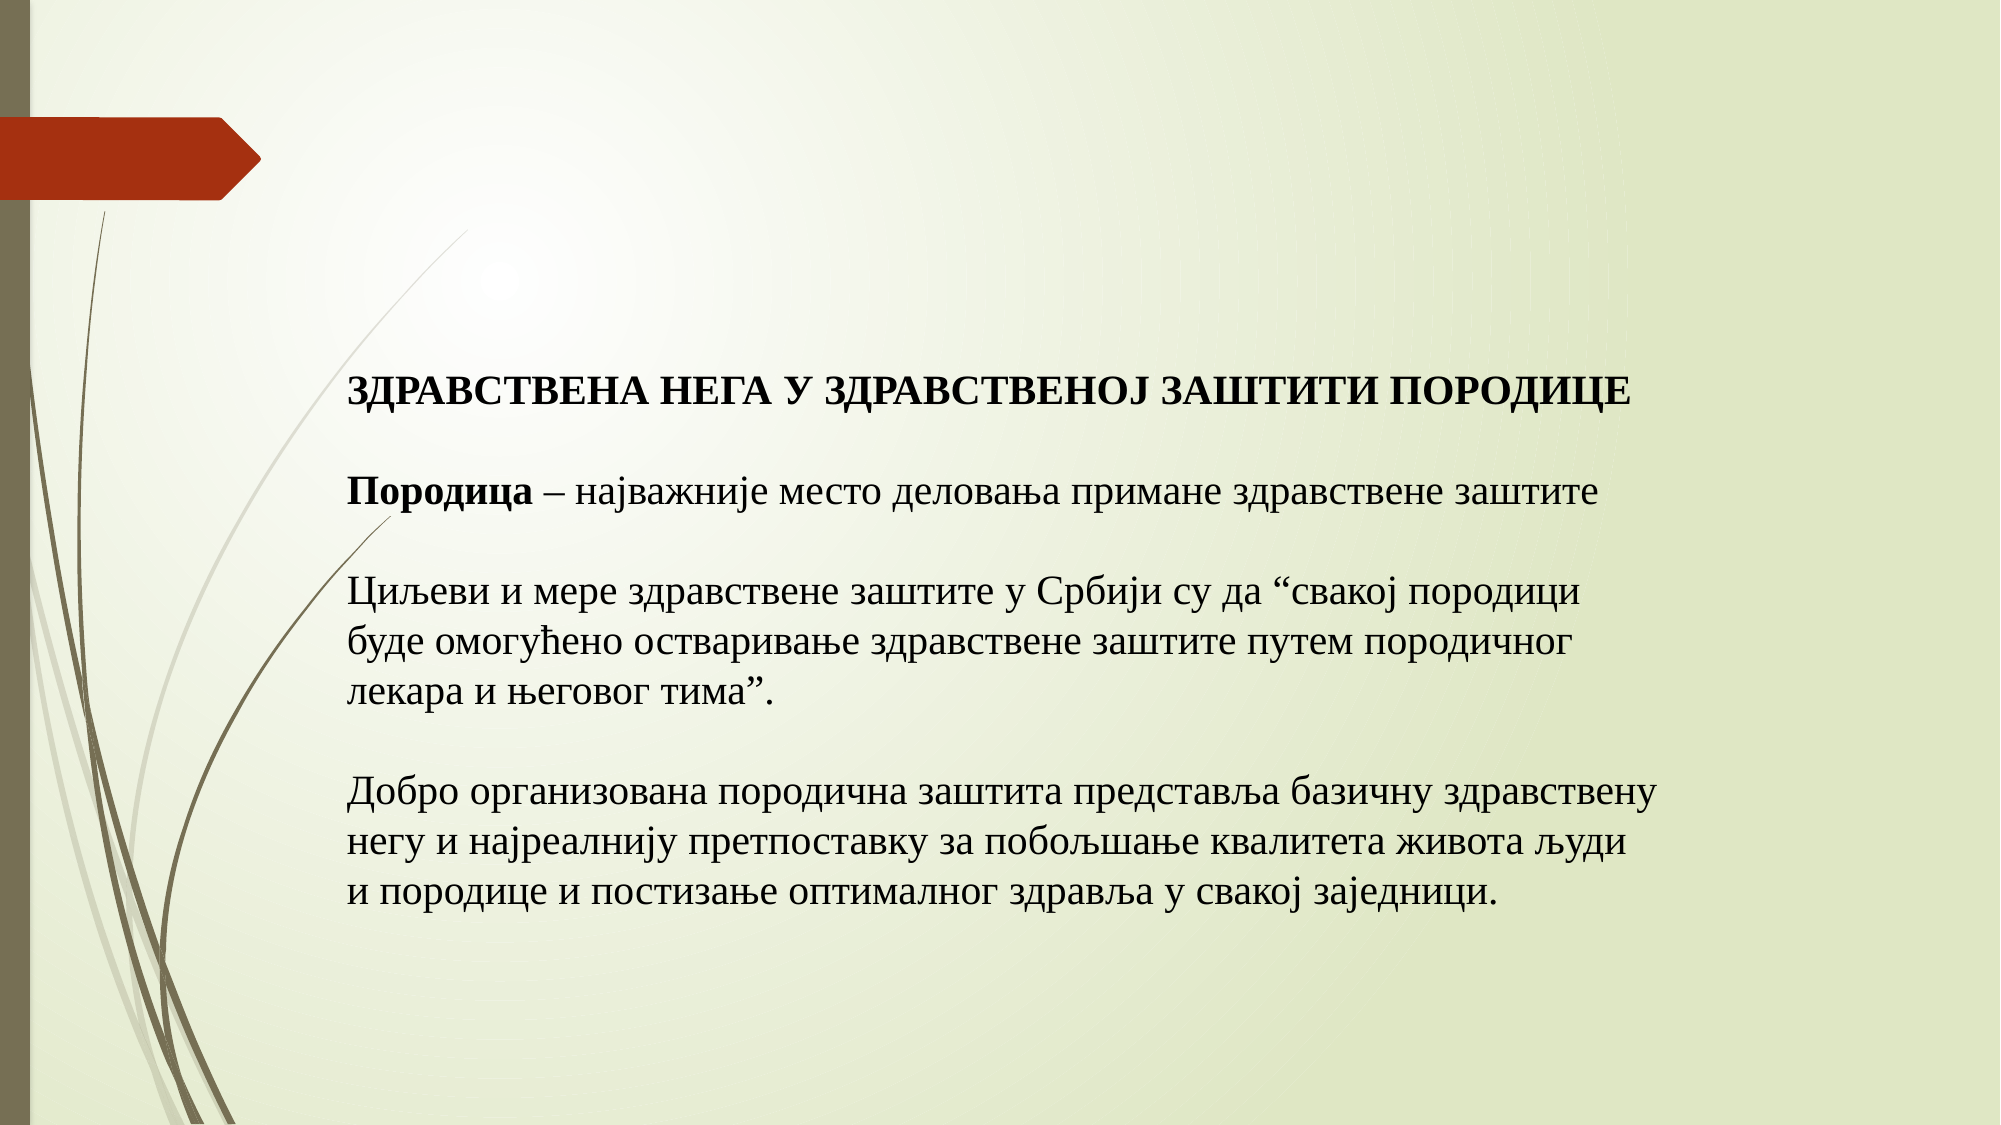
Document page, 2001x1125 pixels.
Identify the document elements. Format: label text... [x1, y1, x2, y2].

text_box ЗДРАВСТВЕНА НЕГА У ЗДРАВСТВЕНОЈ ЗАШТИТИ ПОРОДИЦЕ Породица – најважније место деловања примане здравствене заштите Циљеви и мере здравствене заштите у Србији су да “свакој породици буде омогућено остваривање здравствене заштите путем породичног лекара и његовог тима”. Добро организована породична заштита представља базичну здравствену негу и најреалнију претпоставку за побољшање квалитета живота људи и породице и постизање оптималног здравља у свакој заједници. [332, 140, 1688, 1090]
